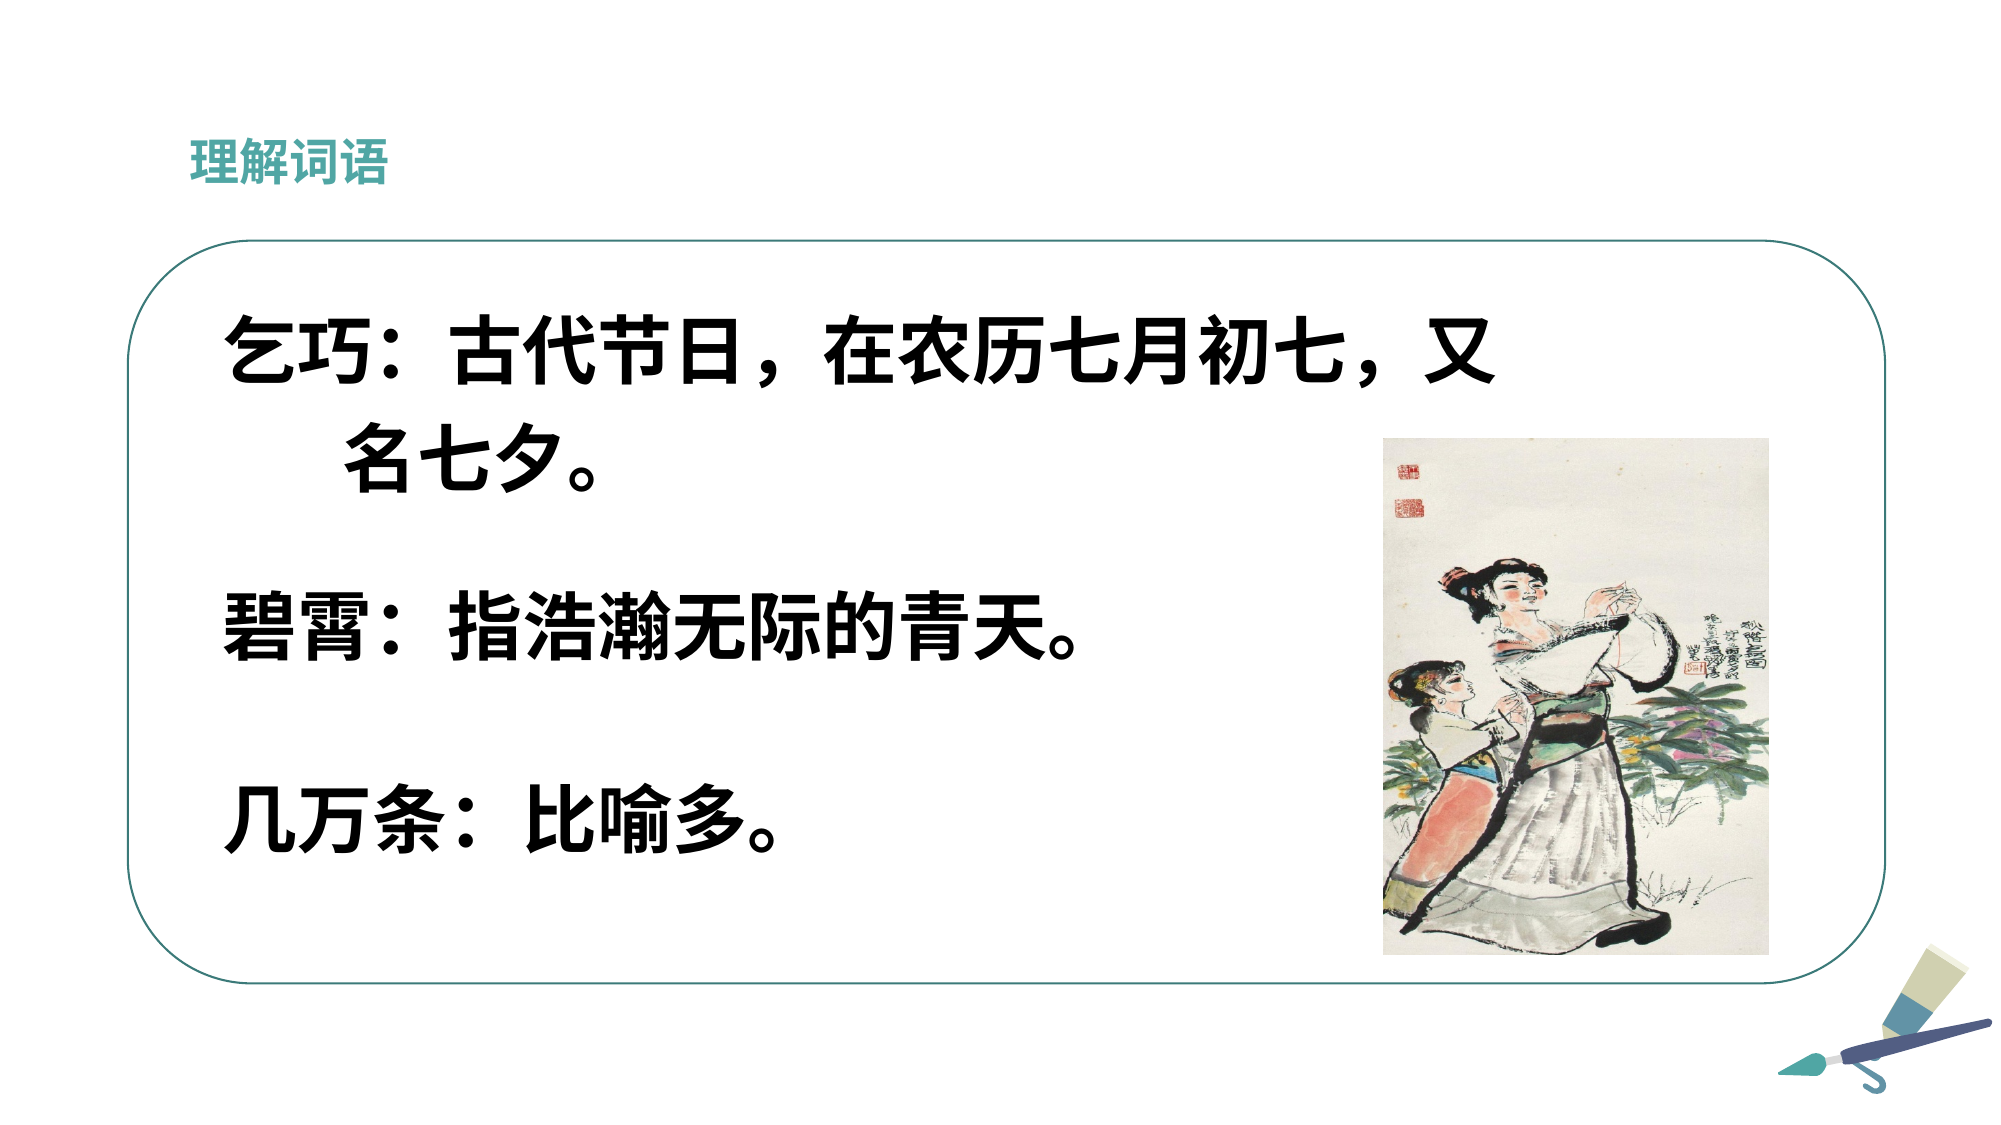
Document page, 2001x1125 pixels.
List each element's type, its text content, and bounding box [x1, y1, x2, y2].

text_box 理解词语 [174, 123, 405, 199]
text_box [1811, 945, 1974, 1125]
picture [1383, 438, 1769, 955]
text_box [126, 239, 1887, 985]
